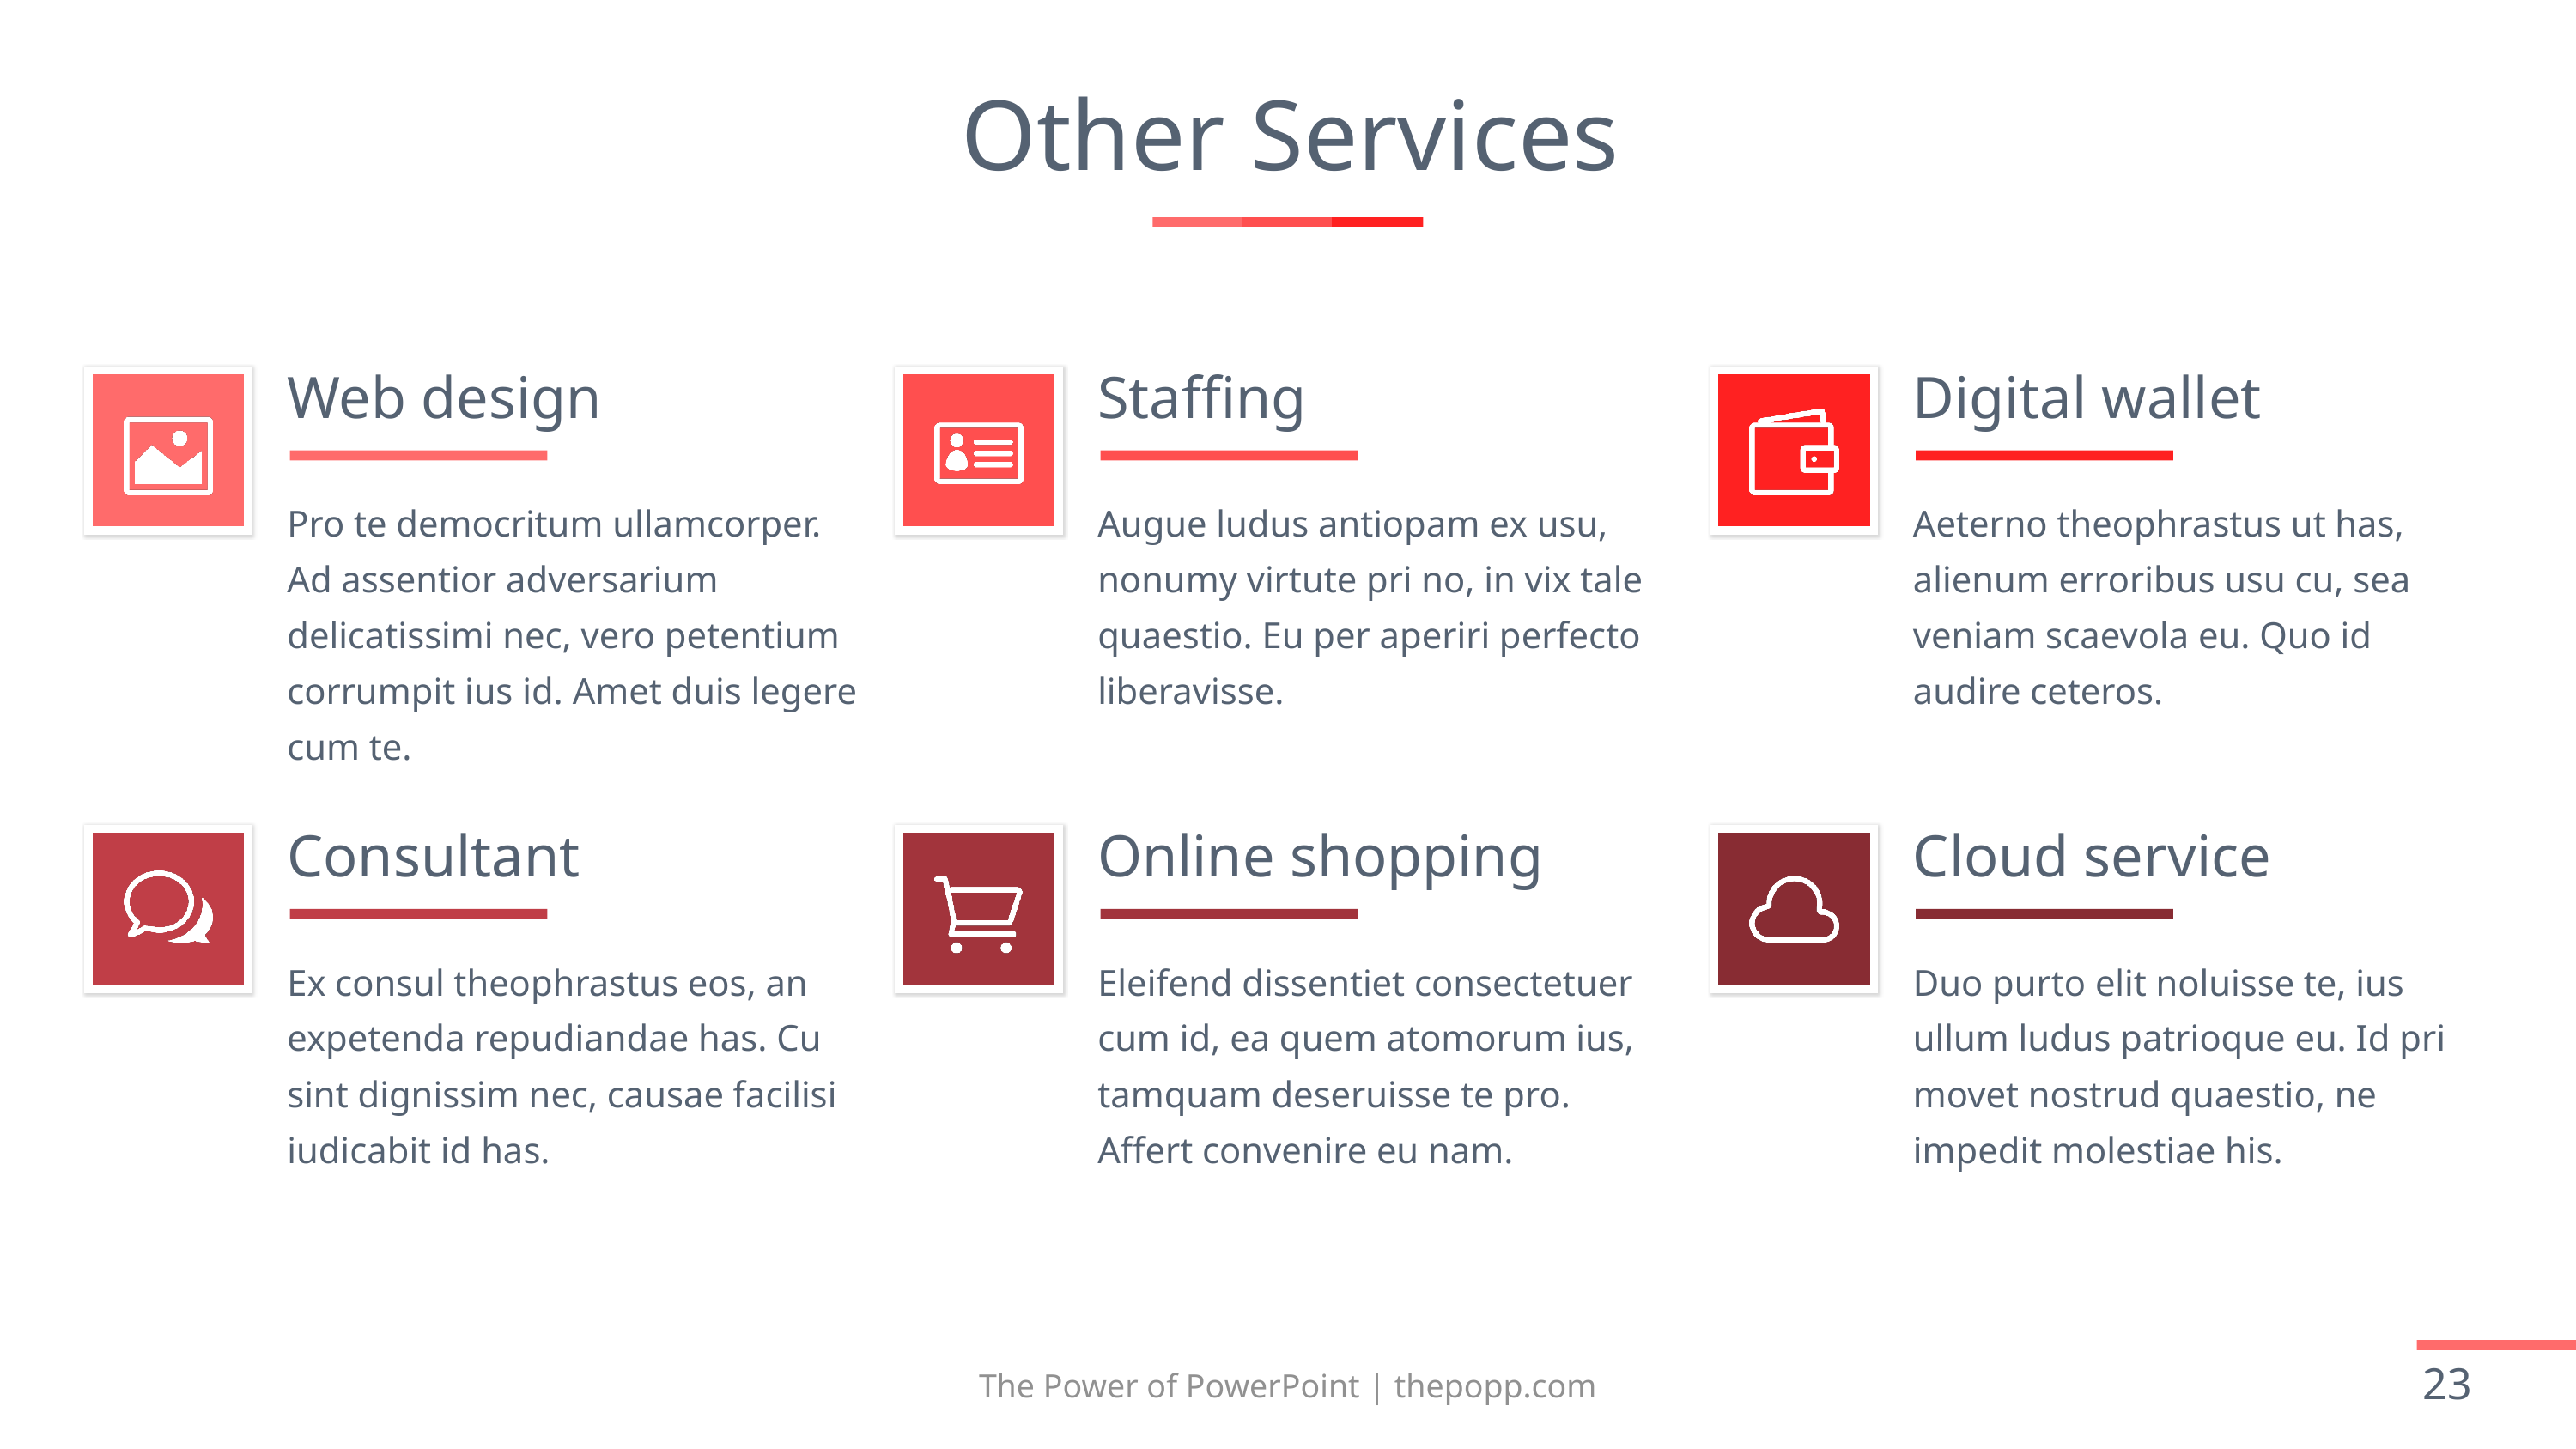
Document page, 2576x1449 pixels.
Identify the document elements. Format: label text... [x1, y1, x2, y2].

picture [1749, 864, 1839, 954]
list Duo purto elit noluisse te, ius ullum ludus patrioque eu. Id pri movet nostrud quaestio, ne impedit molestiae his. [1899, 940, 2500, 1231]
list Consultant [274, 801, 873, 907]
title Other Services [69, 49, 2512, 230]
list Cloud service [1899, 801, 2500, 907]
picture [1749, 405, 1839, 495]
list Web design [274, 343, 873, 448]
picture [124, 864, 213, 954]
picture [124, 405, 213, 495]
list Digital wallet [1899, 343, 2500, 448]
footer The Power of PowerPoint | thepopp.com [853, 1349, 1723, 1427]
picture [934, 405, 1024, 495]
list Online shopping [1084, 801, 1684, 907]
list Ex consul theophrastus eos, an expetenda repudiandae has. Cu sint dignissim nec, causae facilisi iudicabit id has. [274, 940, 873, 1231]
list Staffing [1084, 343, 1684, 448]
list Augue ludus antiopam ex usu, nonumy virtute pri no, in vix tale quaestio. Eu per aperiri perfecto liberavisse. [1084, 482, 1684, 772]
list Eleifend dissentiet consectetuer cum id, ea quem atomorum ius, tamquam deseruisse te pro. Affert convenire eu nam. [1084, 940, 1684, 1231]
picture [934, 864, 1024, 954]
list Aeterno theophrastus ut has, alienum erroribus usu cu, sea veniam scaevola eu. Quo id audire ceteros. [1899, 482, 2500, 772]
list Pro te democritum ullamcorper. Ad assentior adversarium delicatissimi nec, vero petentium corrumpit ius id. Amet duis legere cum te. [274, 482, 873, 772]
slide_number 23 [2409, 1351, 2576, 1421]
